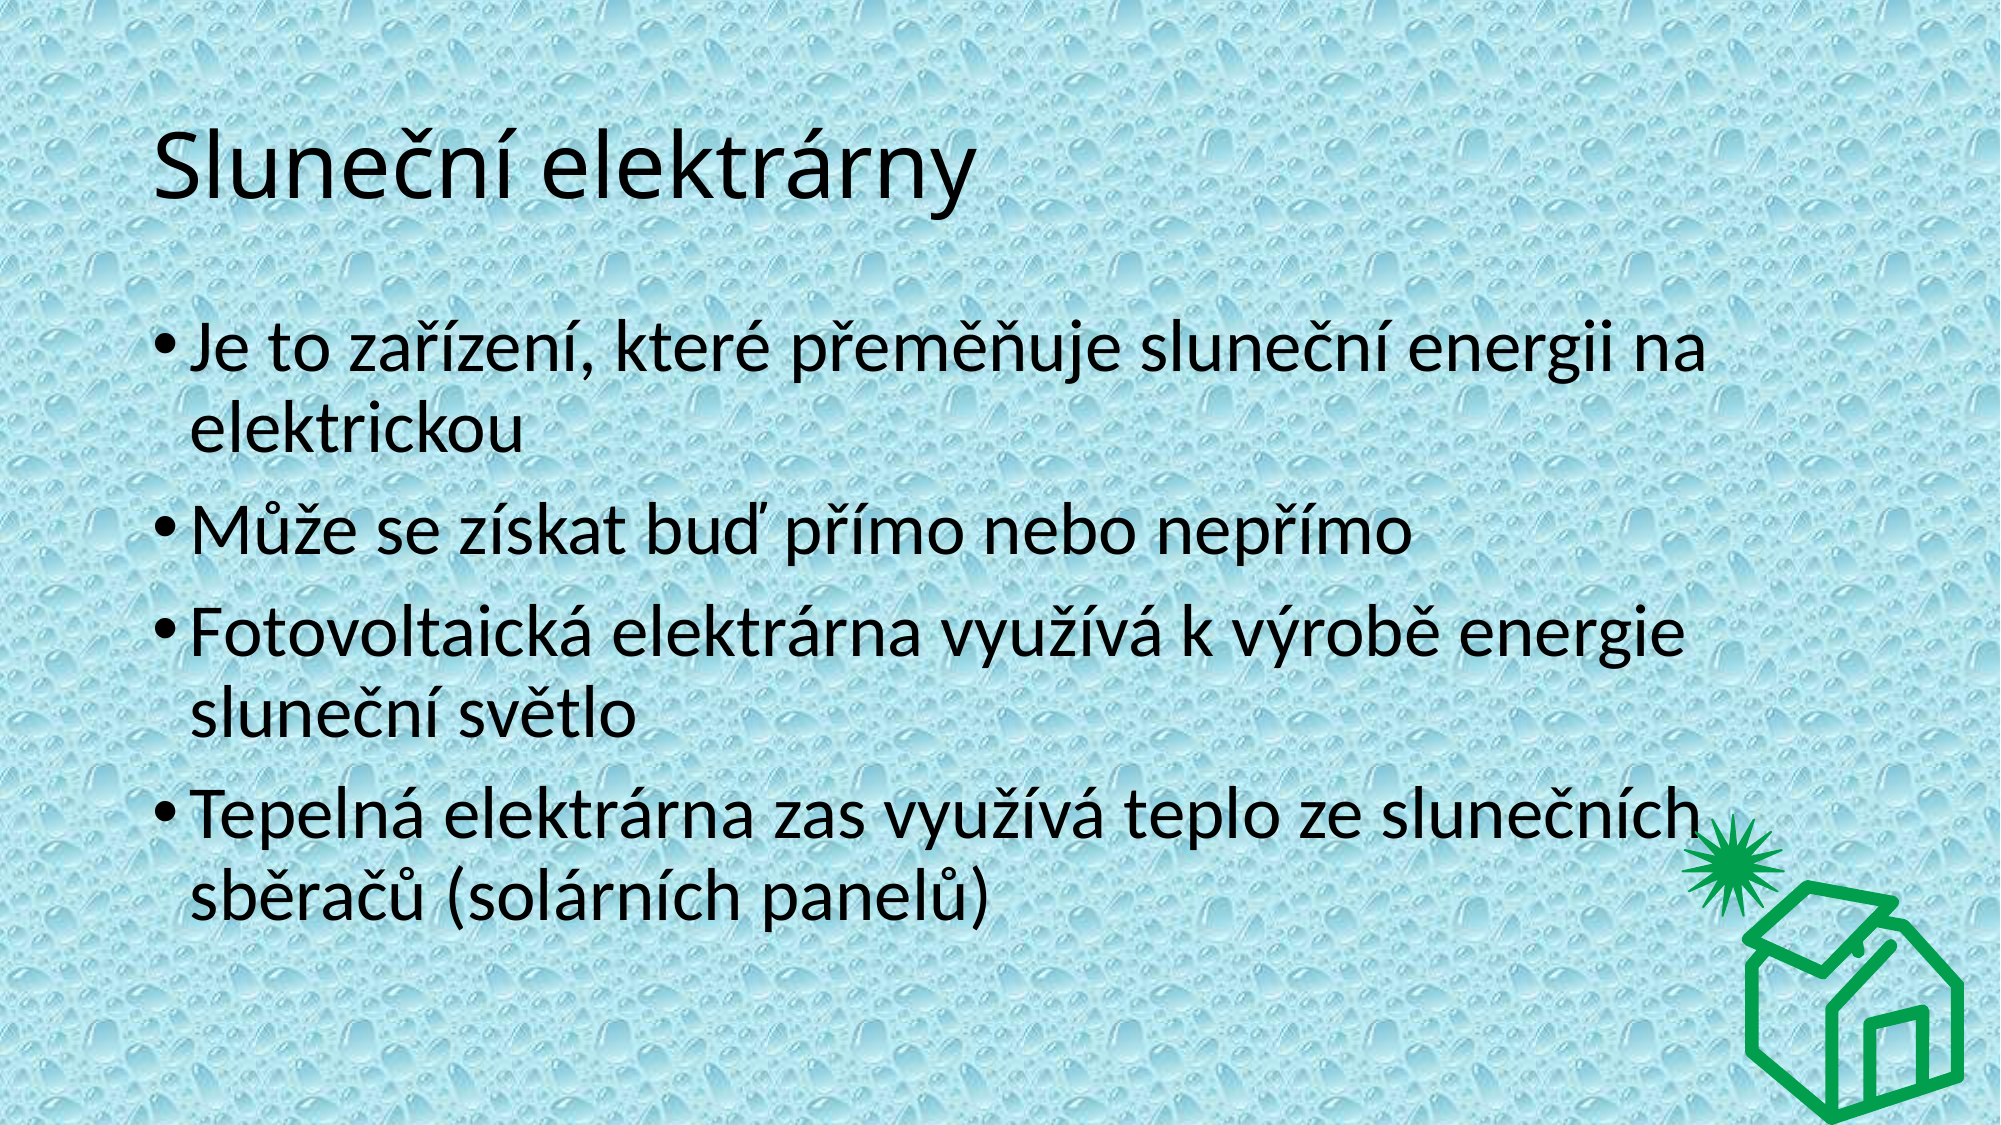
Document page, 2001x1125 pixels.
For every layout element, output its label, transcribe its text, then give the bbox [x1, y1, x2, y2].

title Sluneční elektrárny [137, 59, 1863, 278]
list Je to zařízení, které přeměňuje sluneční energii na elektrickou Může se získat buď přímo nebo nepřímo Fotovoltaická elektrárna využívá k výrobě energie sluneční světlo Tepelná elektrárna zas využívá teplo ze slunečních sběračů (solárních panelů) [137, 299, 1863, 1014]
picture [0, 0, 2001, 1125]
